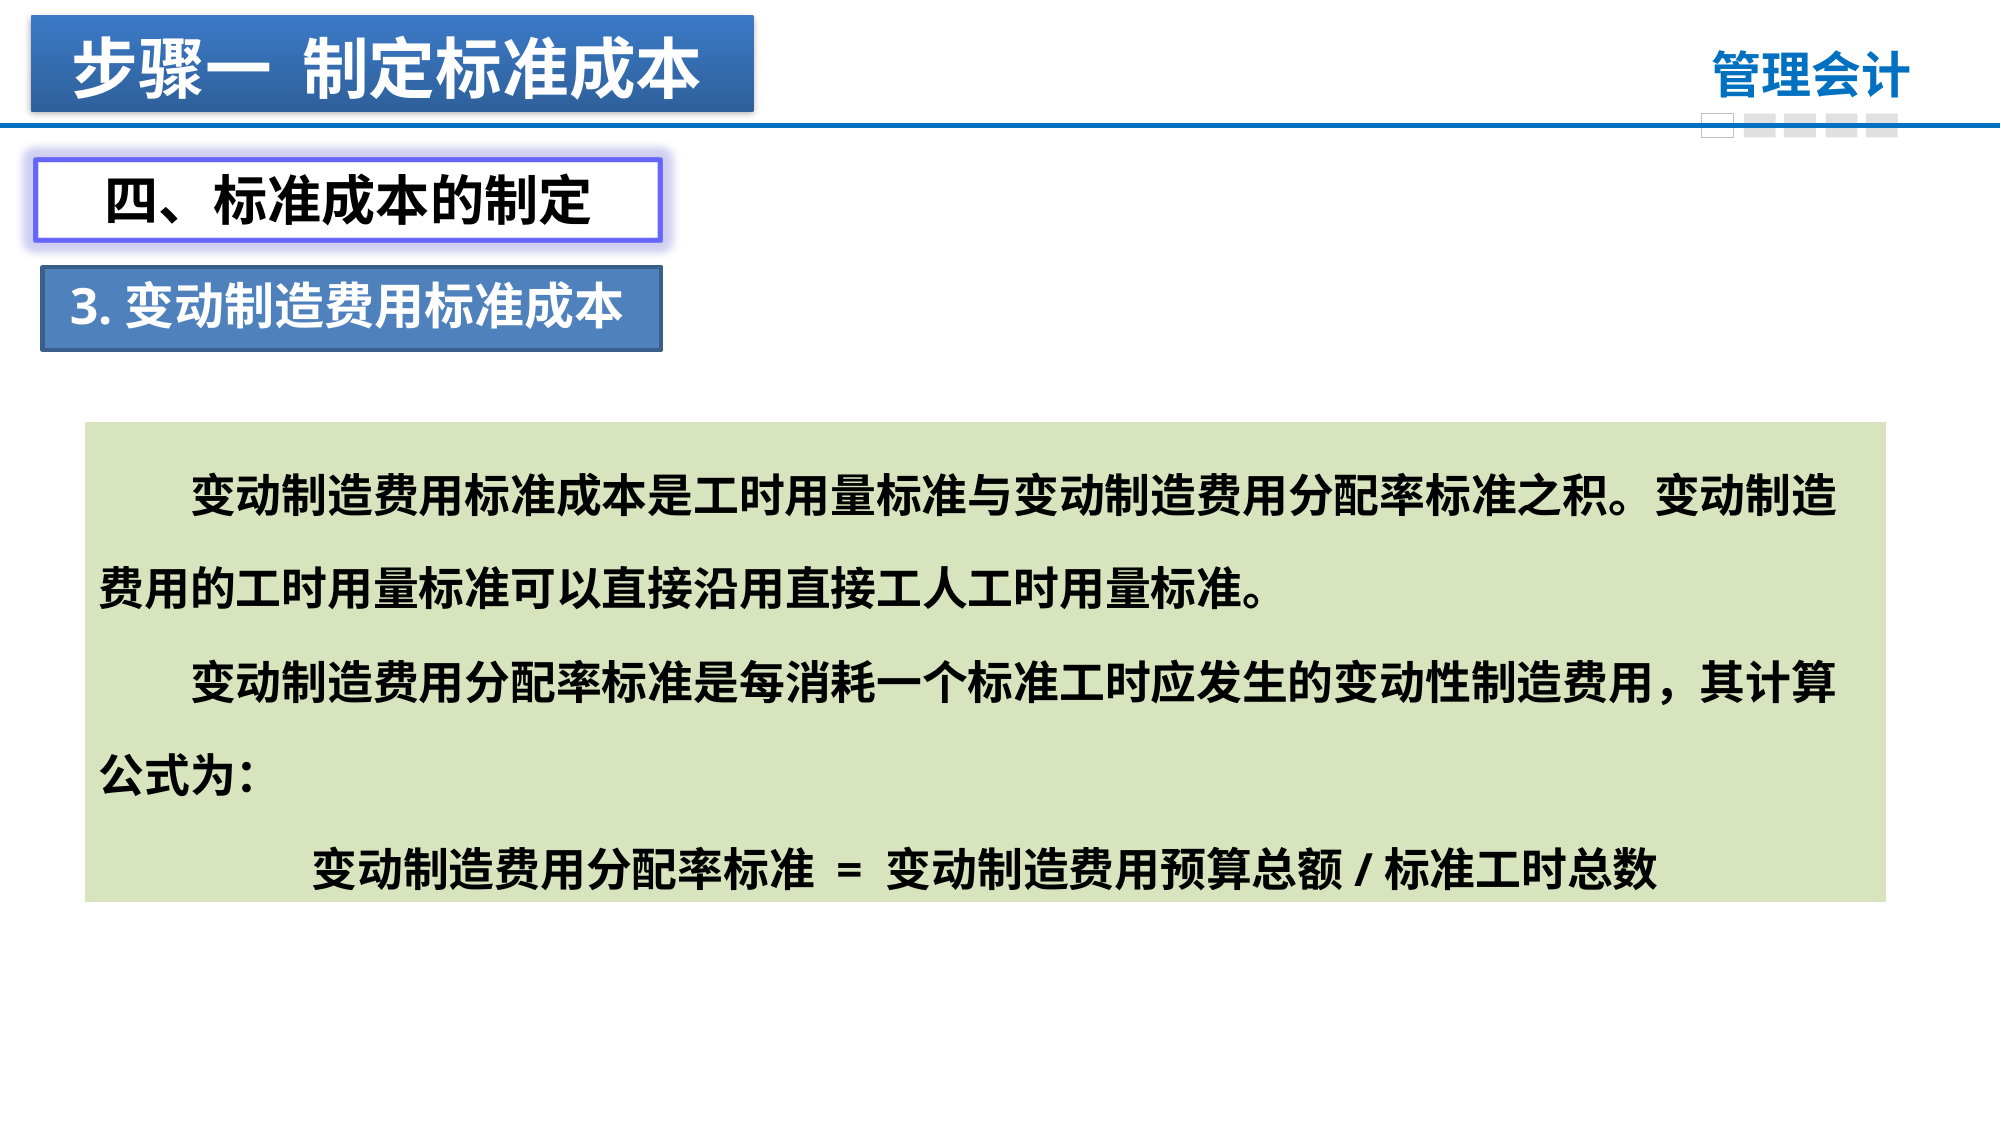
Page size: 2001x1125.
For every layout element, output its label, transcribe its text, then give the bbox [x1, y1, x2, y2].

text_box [7, 132, 689, 268]
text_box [31, 14, 754, 117]
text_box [42, 266, 662, 404]
text_box 变动制造费用标准成本是工时用量标准与变动制造费用分配率标准之积。变动制造费用的工时用量标准可以直接沿用直接工人工时用量标准。 变动制造费用分配率标准是每消耗一个标准工时应发生的变动性制造费用，其计算公式为： 变动制造费用分配率标准 = 变动制造费用预算总额/标准工时总数 [83, 420, 1887, 903]
